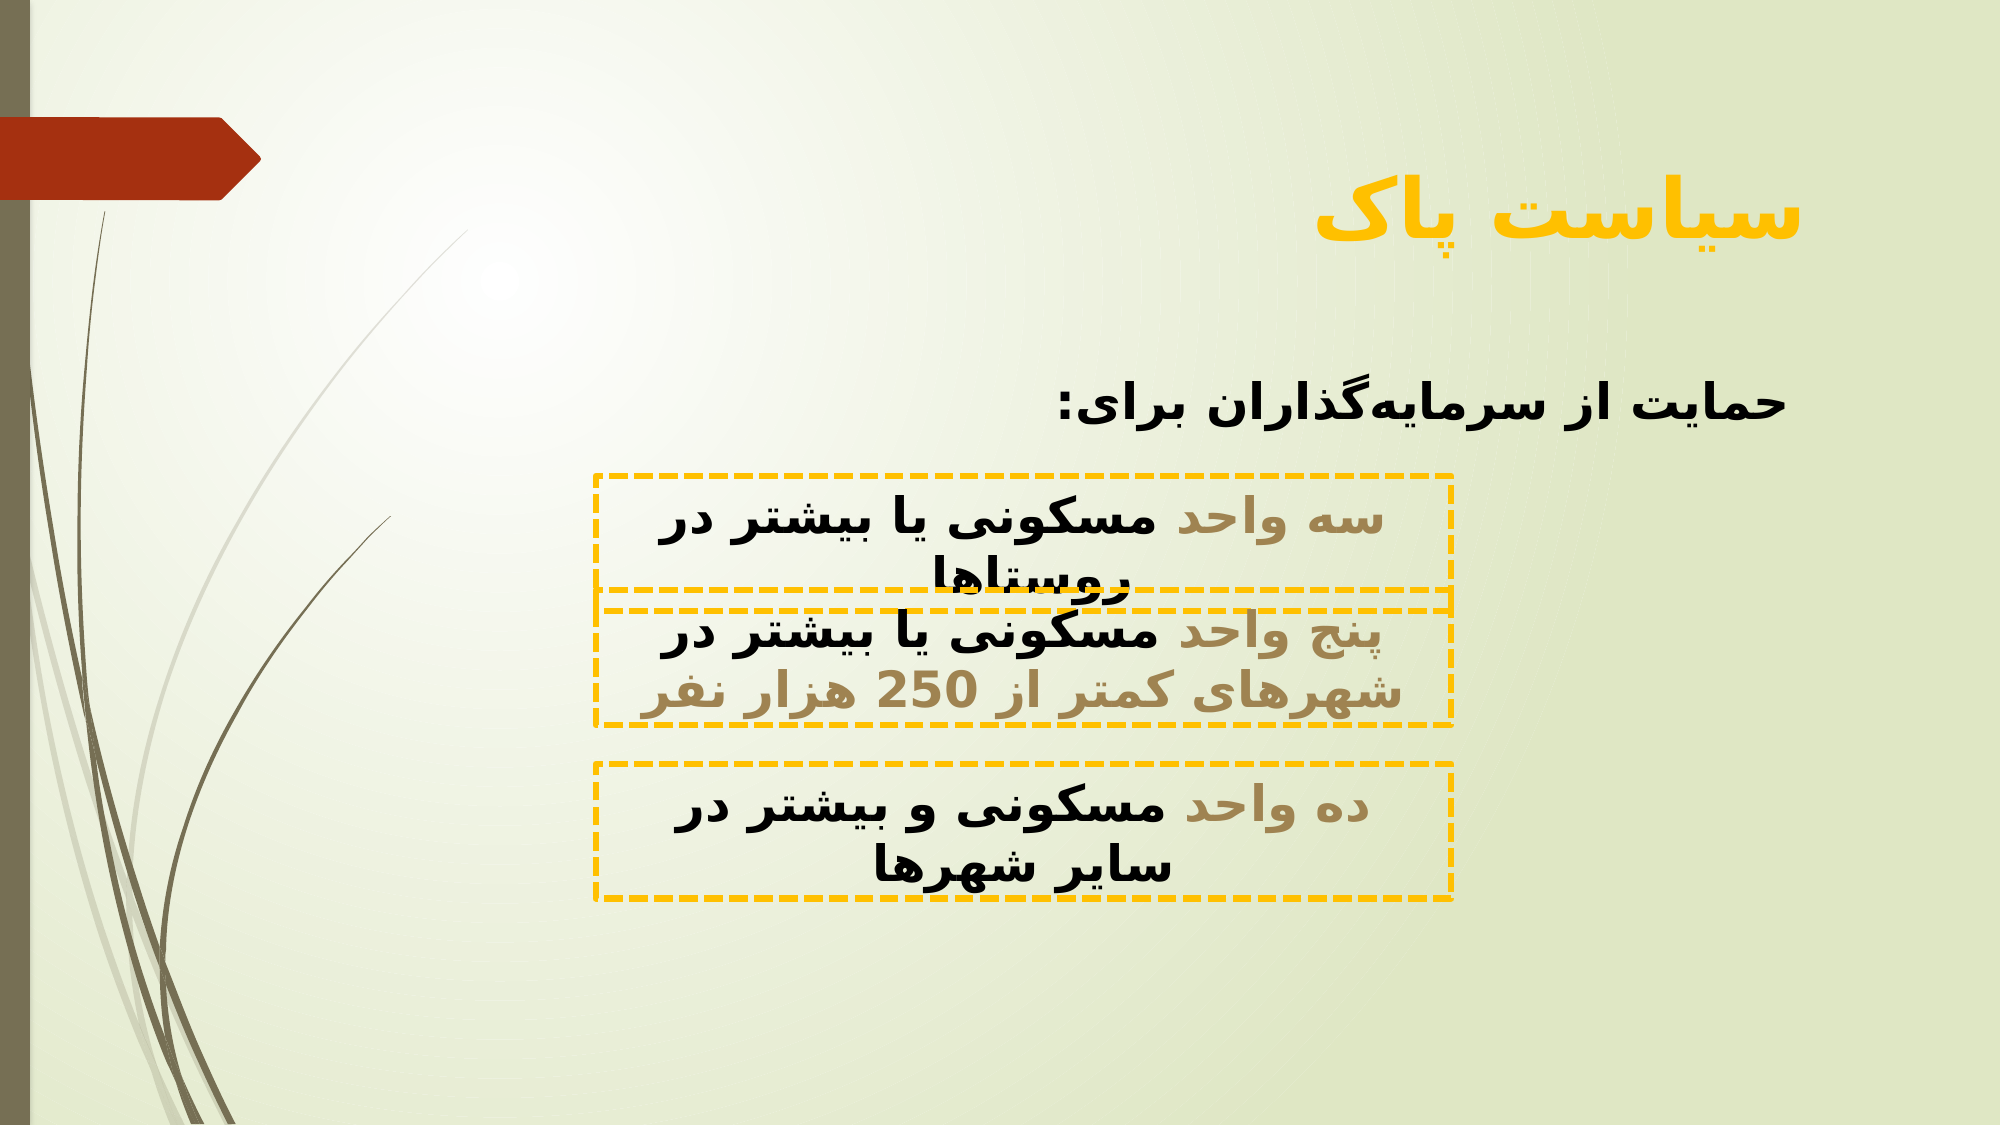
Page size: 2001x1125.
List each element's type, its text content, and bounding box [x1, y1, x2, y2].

text_box سه واحد مسکونی یا بیشتر در روستاها [595, 476, 1452, 590]
text_box حمایت از سرمایه‌گذاران برای: [995, 361, 1851, 437]
text_box پنج واحد مسکونی یا بیشتر در شهرهای کمتر از 250 هزار نفر [595, 590, 1452, 725]
text_box ده واحد مسکونی و بیشتر در سایر شهرها [595, 763, 1452, 899]
text_box سیاست پاک [498, 147, 1822, 263]
